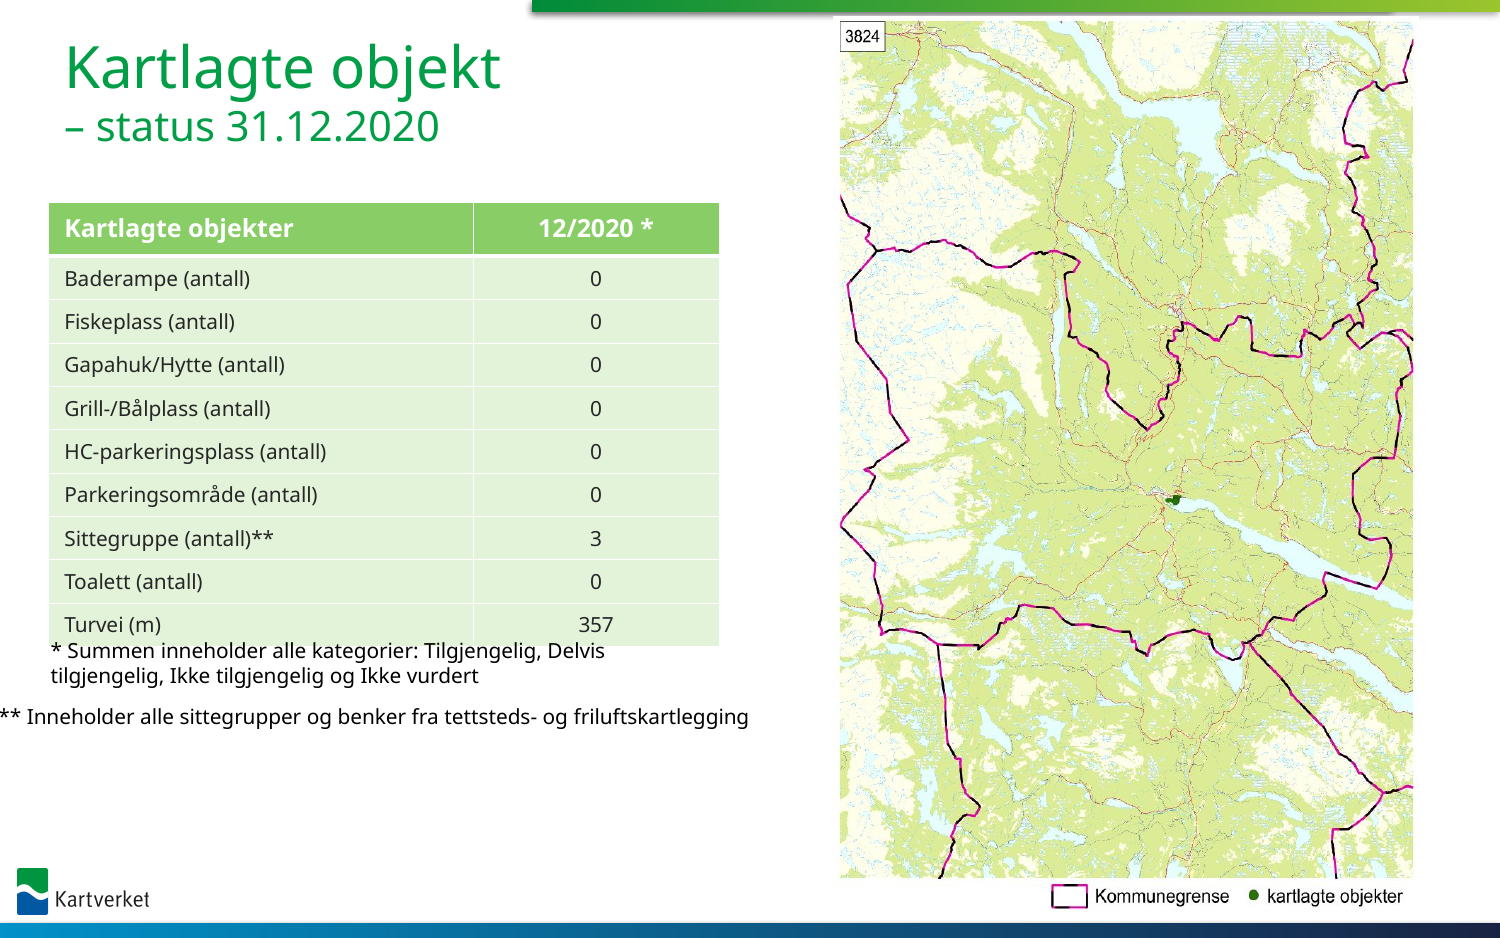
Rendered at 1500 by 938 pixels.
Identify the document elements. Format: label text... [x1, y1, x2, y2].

table_cell 0 [474, 387, 719, 429]
table_cell Grill-/Bålplass (antall) [49, 387, 473, 429]
table_cell 0 [474, 258, 719, 299]
table_cell 0 [474, 300, 719, 343]
table_cell 357 [474, 604, 719, 630]
text_box Kartlagte objekt – status 31.12.2020 [1424, 26, 1431, 158]
table_cell Turvei (m) [49, 604, 473, 630]
table_cell HC-parkeringsplass (antall) [49, 430, 473, 473]
text_box * Summen inneholder alle kategorier: Tilgjengelig, Delvis tilgjengelig, Ikke tilgjengelig og Ikke vurdert [35, 630, 721, 696]
table_cell Fiskeplass (antall) [49, 300, 473, 343]
table_cell Gapahuk/Hytte (antall) [49, 344, 473, 386]
table_cell Toalett (antall) [49, 560, 473, 603]
table_cell 3 [474, 517, 719, 559]
picture [833, 16, 1419, 913]
table_header Kartlagte objekter [49, 203, 473, 254]
text_box Kartlagte objekt – status 31.12.2020 [49, 26, 828, 158]
table_cell Parkeringsområde (antall) [49, 474, 473, 516]
table_cell 0 [474, 560, 719, 603]
table_cell 0 [474, 344, 719, 386]
table_cell Sittegruppe (antall)** [49, 517, 473, 559]
table_cell 0 [474, 430, 719, 473]
table_cell Baderampe (antall) [49, 258, 473, 299]
table_header 12/2020 * [474, 203, 719, 254]
text_box ** Inneholder alle sittegrupper og benker fra tettsteds- og friluftskartlegging [0, 696, 765, 736]
table_cell 0 [474, 474, 719, 516]
